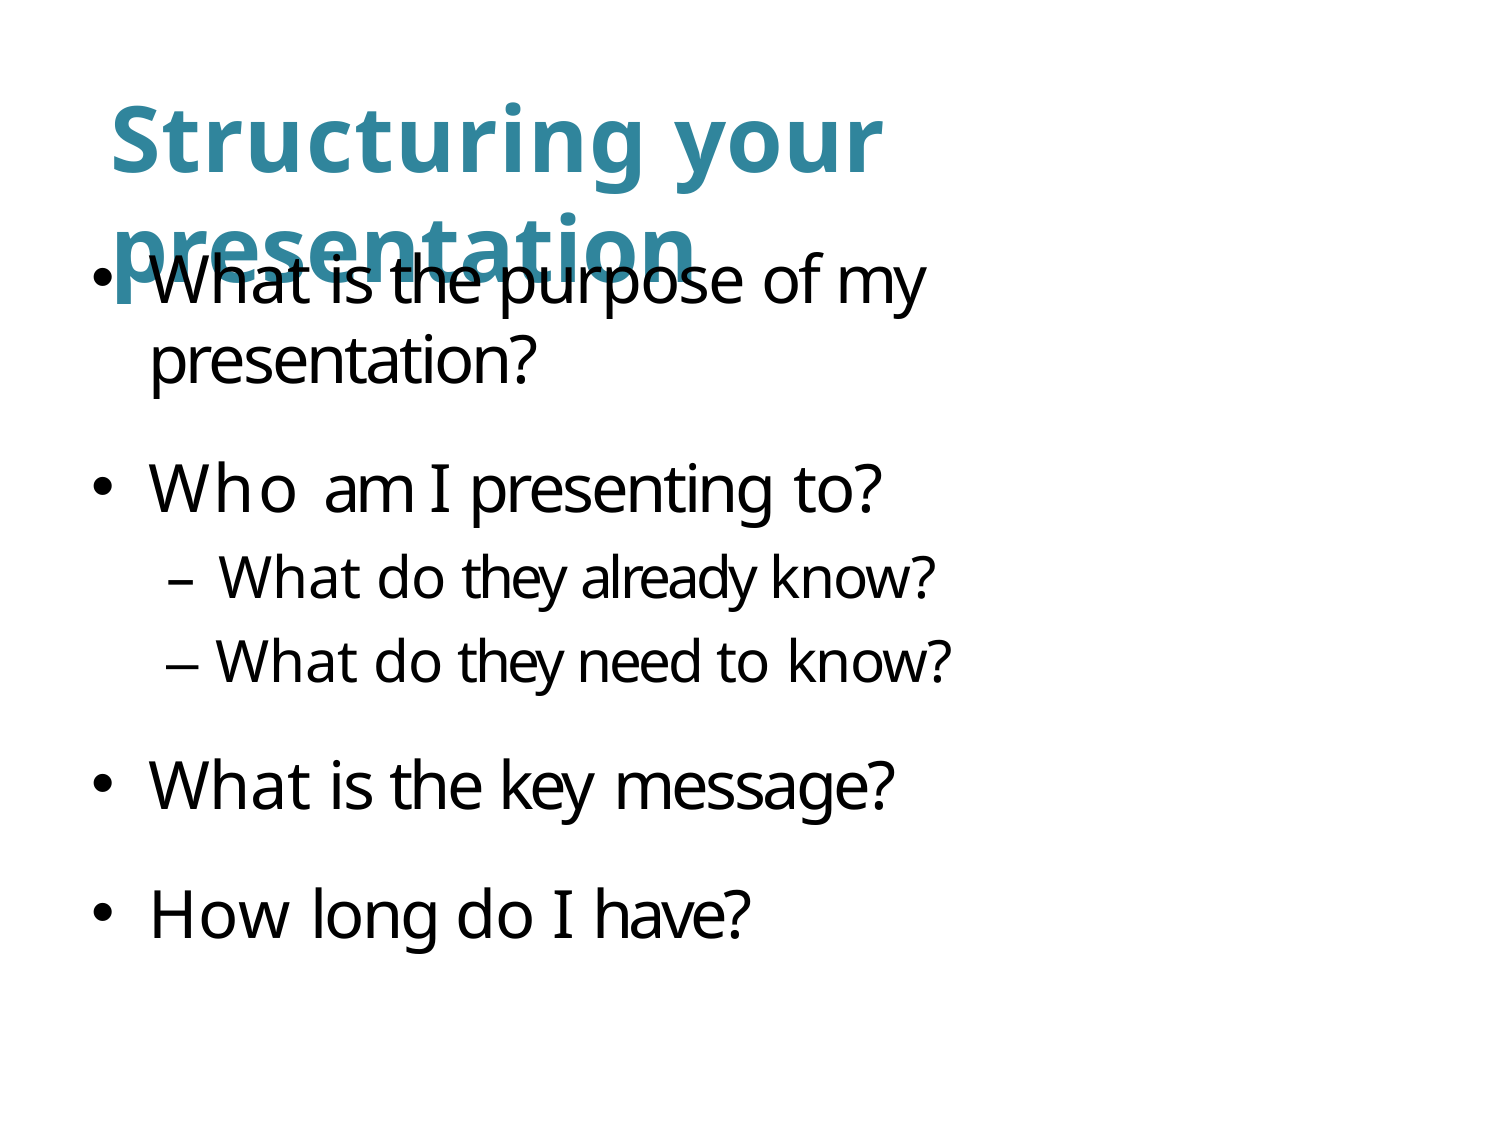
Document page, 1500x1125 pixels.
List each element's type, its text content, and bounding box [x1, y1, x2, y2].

title Structuring your presentation [108, 78, 1394, 301]
text_box What is the purpose of my presentation? Who am I presenting to? – What do they already know? – What do they need to know? What is the key message? How long do I have? [89, 234, 1257, 952]
